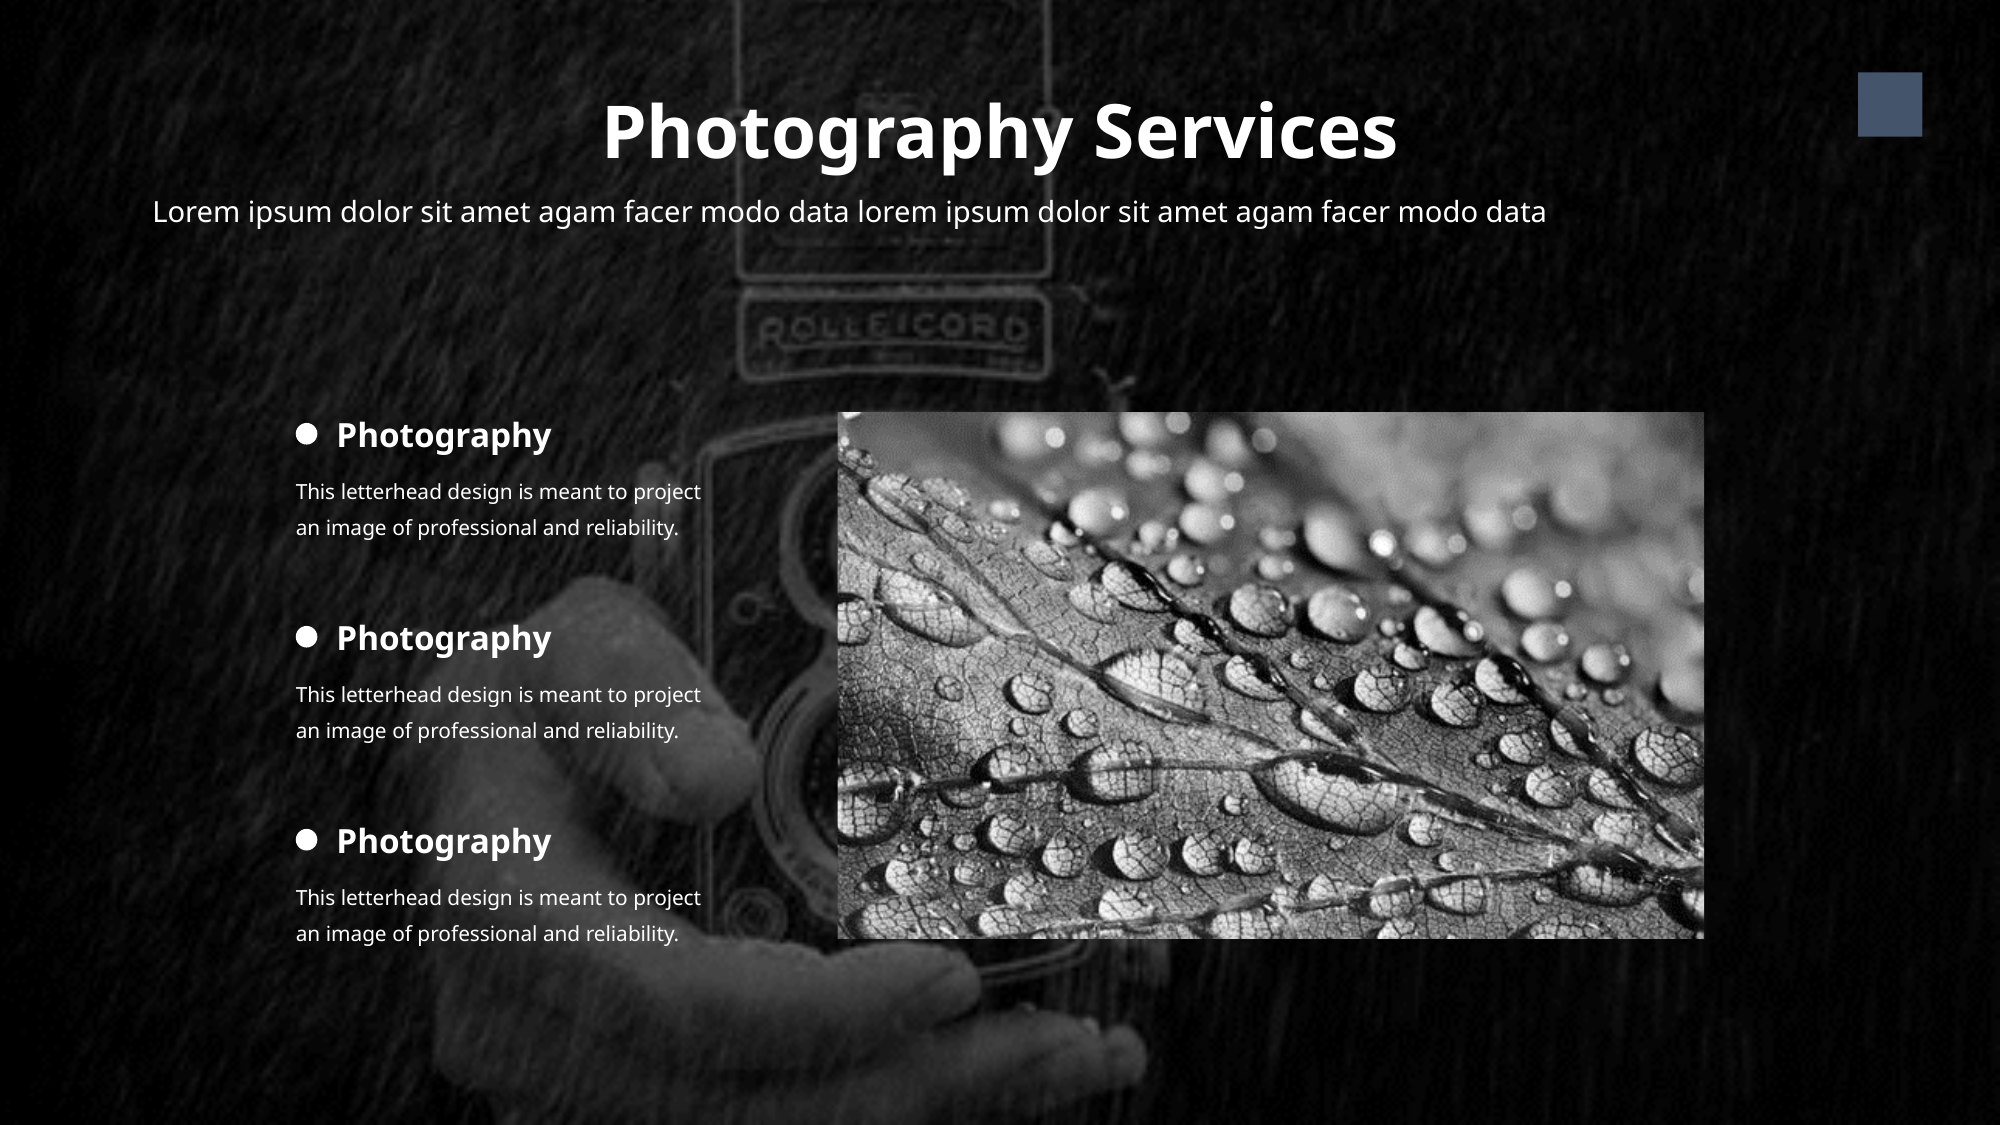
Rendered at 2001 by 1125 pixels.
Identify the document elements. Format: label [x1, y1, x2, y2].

text_box [295, 412, 720, 939]
picture [0, 0, 2000, 1125]
